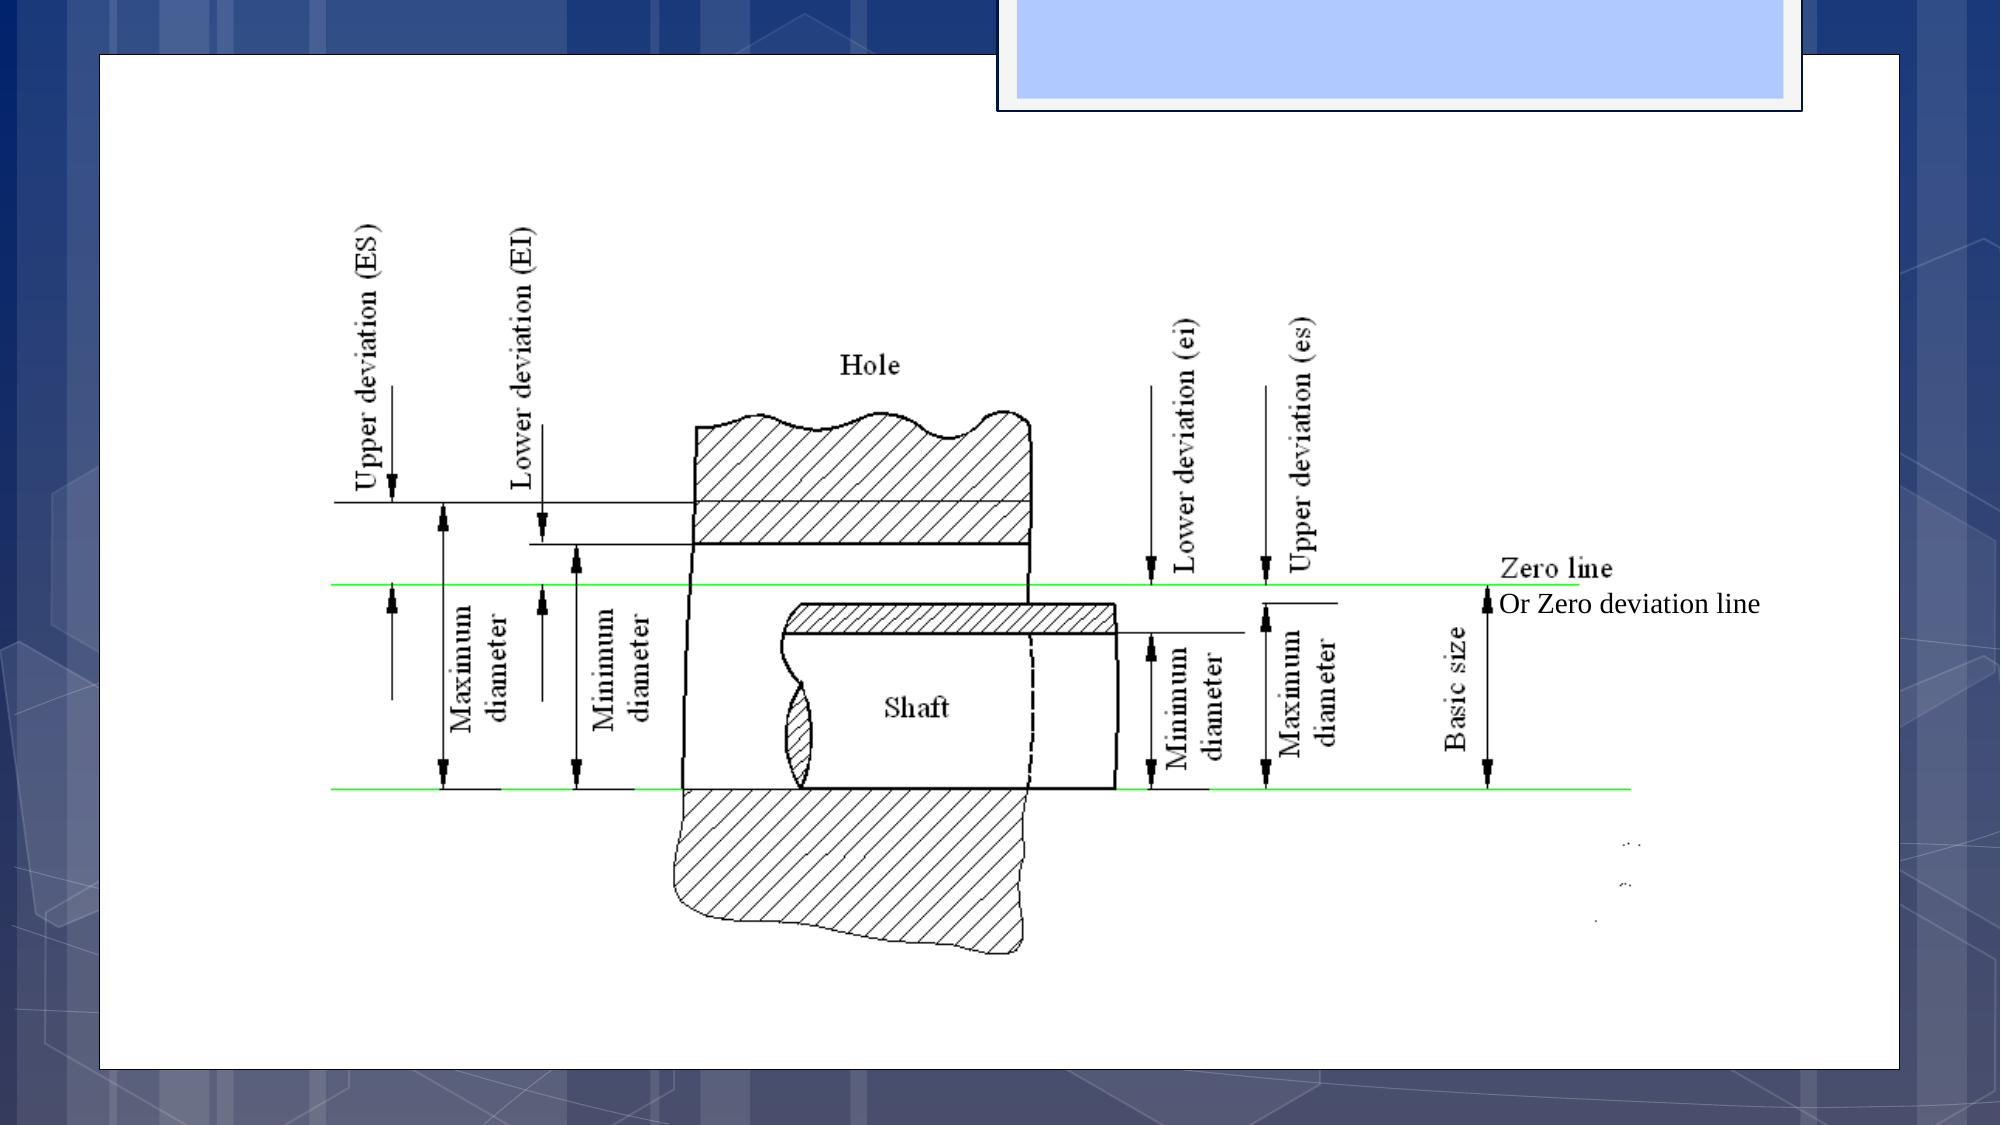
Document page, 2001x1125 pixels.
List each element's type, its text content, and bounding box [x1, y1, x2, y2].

text_box Or Zero deviation line [1650, 576, 1782, 627]
picture [325, 203, 1645, 964]
